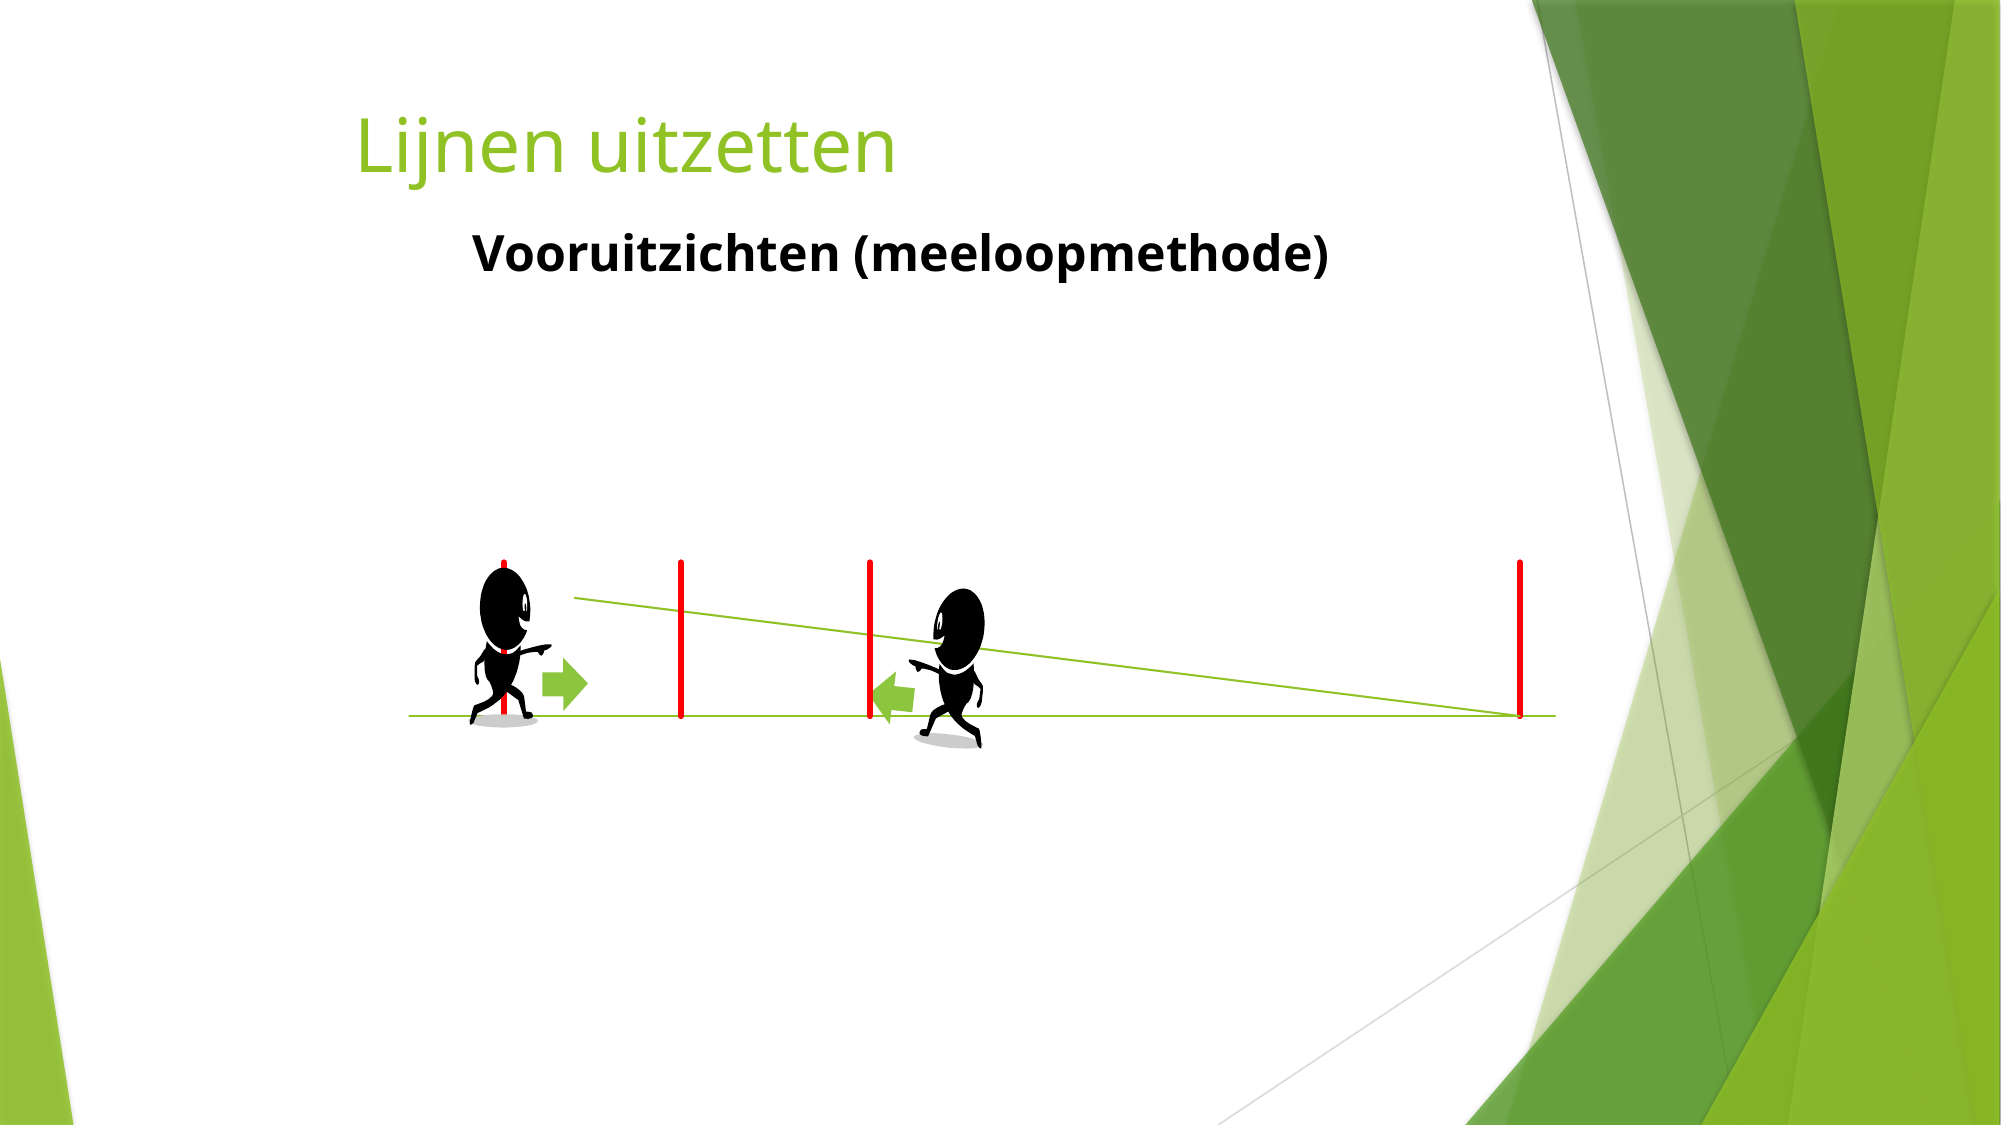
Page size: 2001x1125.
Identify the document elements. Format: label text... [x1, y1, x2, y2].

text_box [996, 597, 1521, 717]
picture [467, 567, 589, 729]
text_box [574, 597, 675, 717]
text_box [685, 597, 864, 717]
text_box Lijnen uitzetten [340, 89, 915, 195]
picture [871, 584, 993, 746]
text_box Vooruitzichten (meeloopmethode) [457, 214, 1345, 289]
